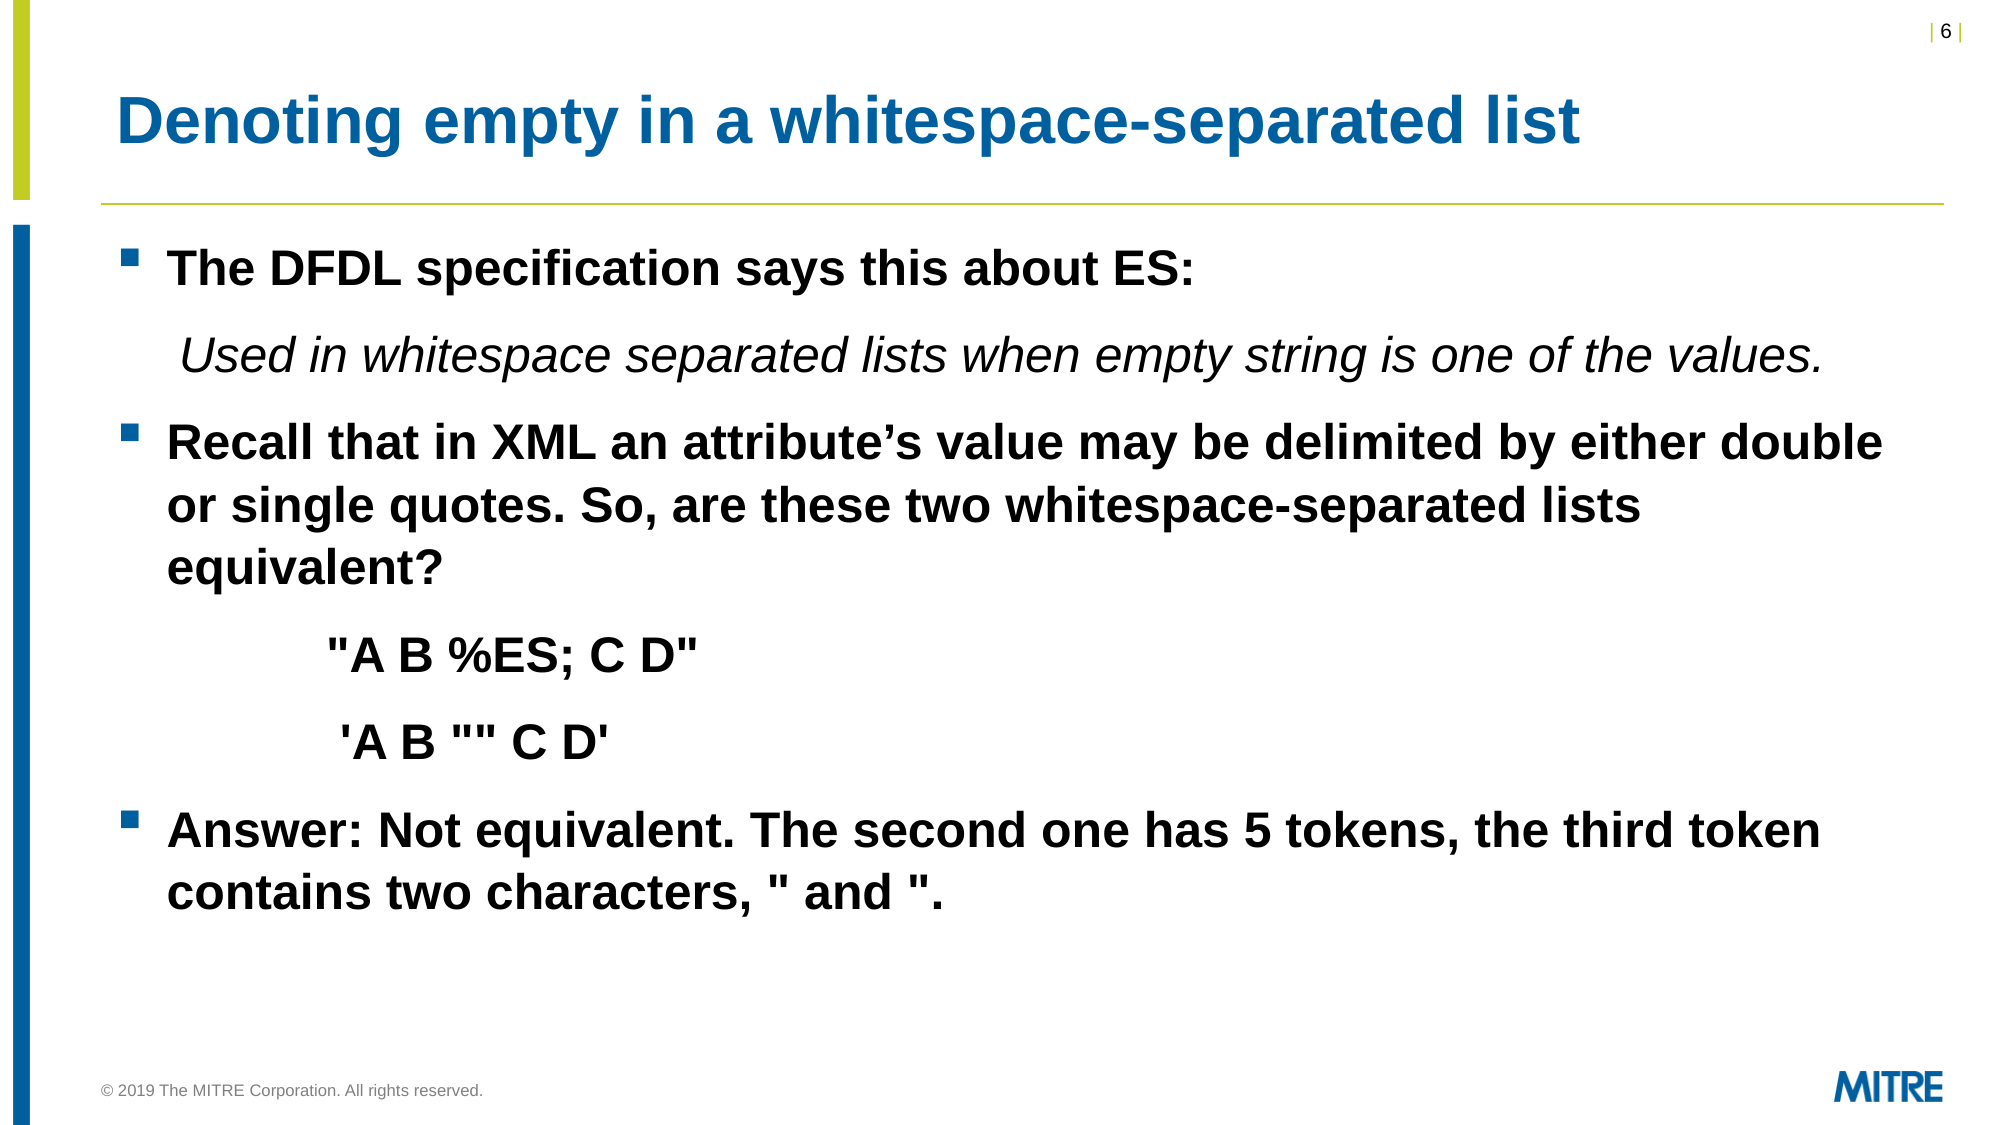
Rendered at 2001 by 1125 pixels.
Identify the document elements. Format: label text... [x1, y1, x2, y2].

picture [1834, 1068, 1945, 1109]
list The DFDL specification says this about ES: Used in whitespace separated lists when empty string is one of the values. Recall that in XML an attribute’s value may be delimited by either double or single quotes. So, are these two whitespace-separated lists equivalent? "A B %ES; C D" 'A B "" C D' Answer: Not equivalent. The second one has 5 tokens, the third token contains two characters, " and ". [101, 224, 1945, 1012]
footer © 2019 The MITRE Corporation. All rights reserved. [101, 1069, 1338, 1110]
title Denoting empty in a whitespace-separated list [101, 60, 1945, 184]
